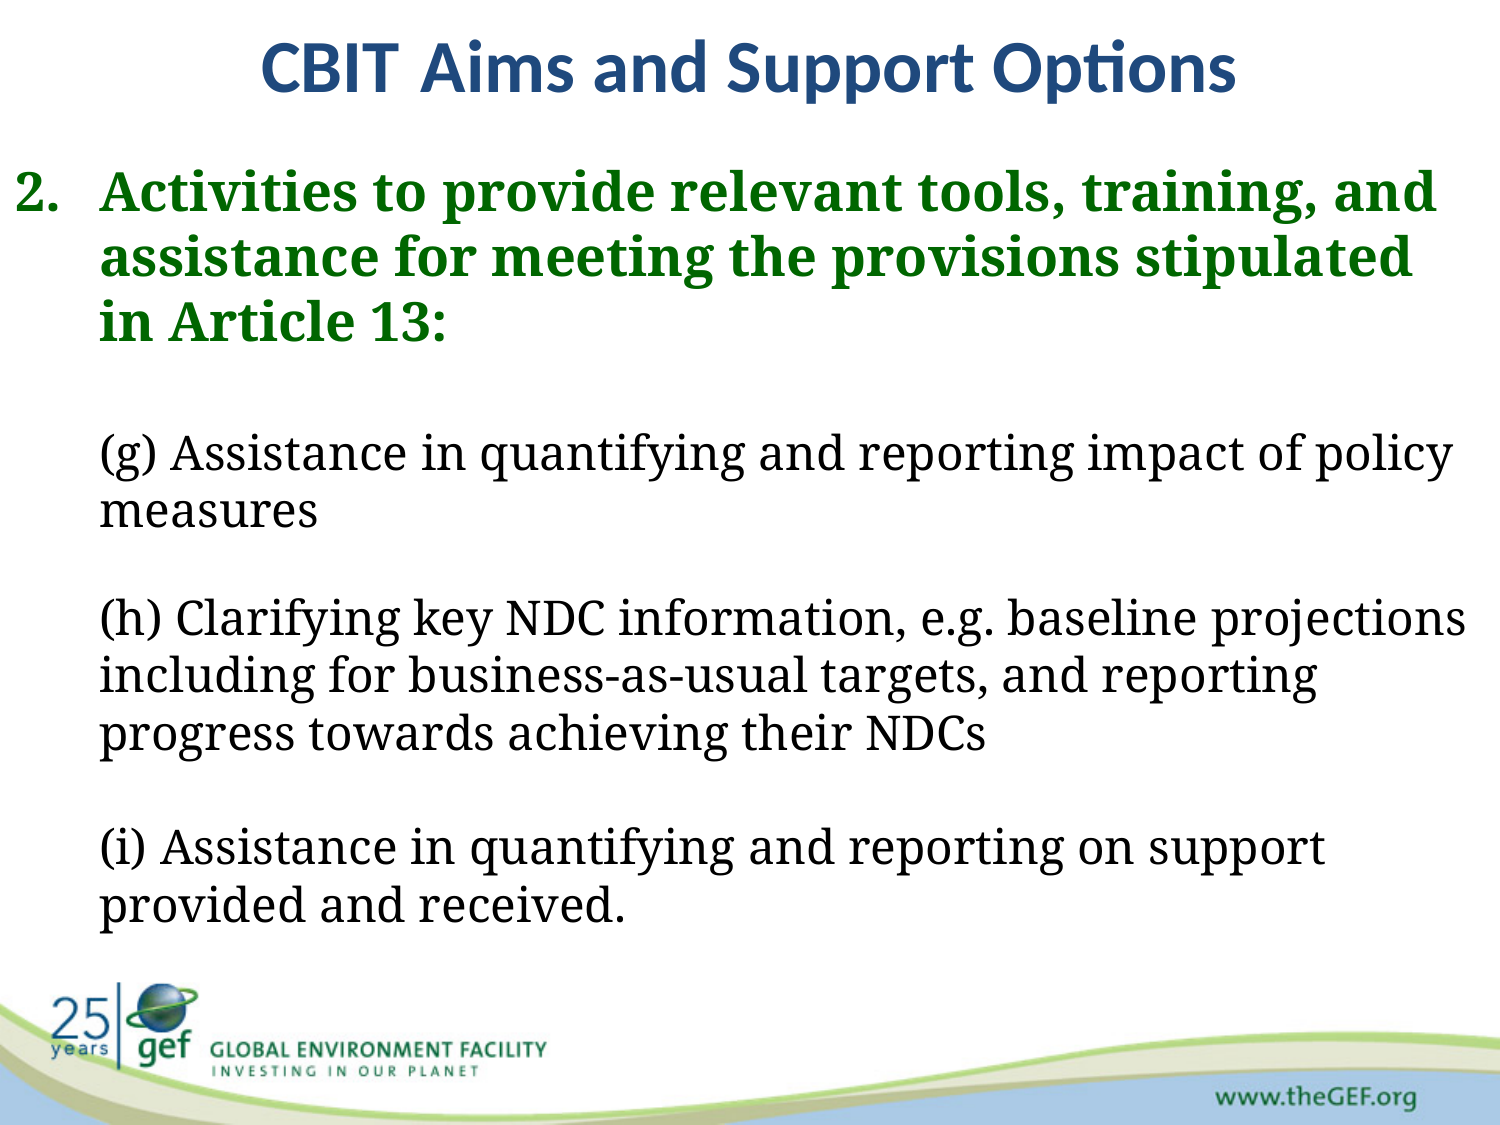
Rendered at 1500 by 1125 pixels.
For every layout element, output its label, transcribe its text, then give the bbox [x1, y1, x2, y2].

picture [0, 920, 1500, 1125]
list Activities to provide relevant tools, training, and assistance for meeting the provisions stipulated in Article 13: (g) Assistance in quantifying and reporting impact of policy measures (h) Clarifying key NDC information, e.g. baseline projections including for business-as-usual targets, and reporting progress towards achieving their NDCs (i) Assistance in quantifying and reporting on support provided and received. [0, 149, 1488, 913]
title CBIT Aims and Support Options [74, 0, 1426, 149]
